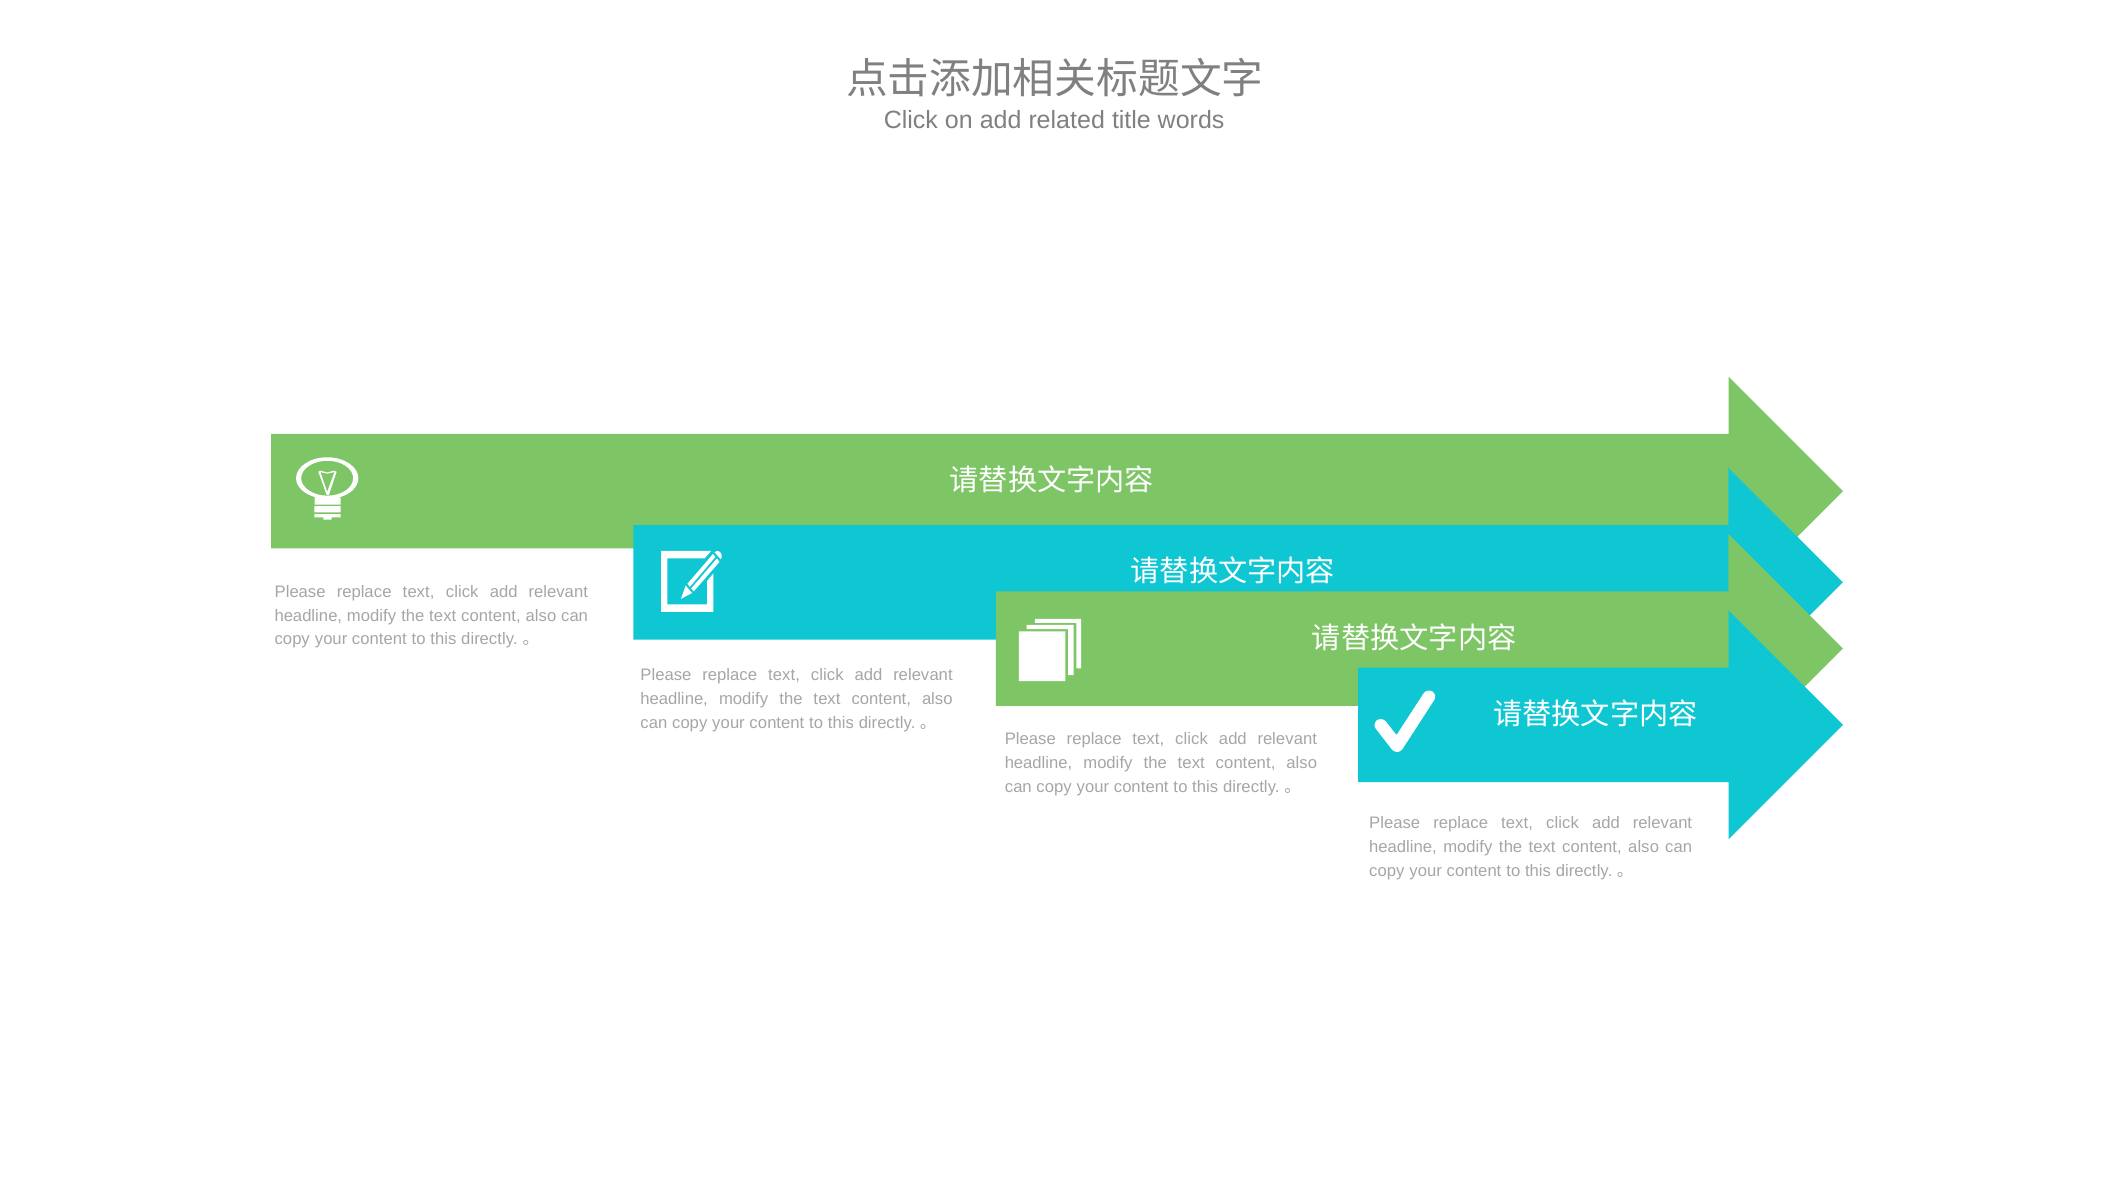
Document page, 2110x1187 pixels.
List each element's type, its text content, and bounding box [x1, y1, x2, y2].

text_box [661, 549, 724, 612]
text_box Click on add related title words [864, 95, 1246, 158]
text_box [1374, 690, 1436, 753]
text_box Please replace text, click add relevant headline, modify the text content, also can copy your content to this directly.。 [1353, 800, 1709, 888]
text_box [1019, 618, 1082, 682]
text_box Please replace text, click add relevant headline, modify the text content, also can copy your content to this directly.。 [989, 716, 1334, 804]
text_box 请替换文字内容 [994, 531, 1845, 707]
text_box Please replace text, click add relevant headline, modify the text content, also can copy your content to this directly.。 [624, 652, 969, 740]
text_box 请替换文字内容 [270, 374, 1845, 550]
text_box 请替换文字内容 [632, 465, 1845, 641]
text_box 请替换文字内容 [1357, 607, 1845, 842]
text_box Please replace text, click add relevant headline, modify the text content, also can copy your content to this directly.。 [258, 568, 605, 657]
text_box 点击添加相关标题文字 [803, 44, 1307, 107]
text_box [296, 457, 359, 520]
